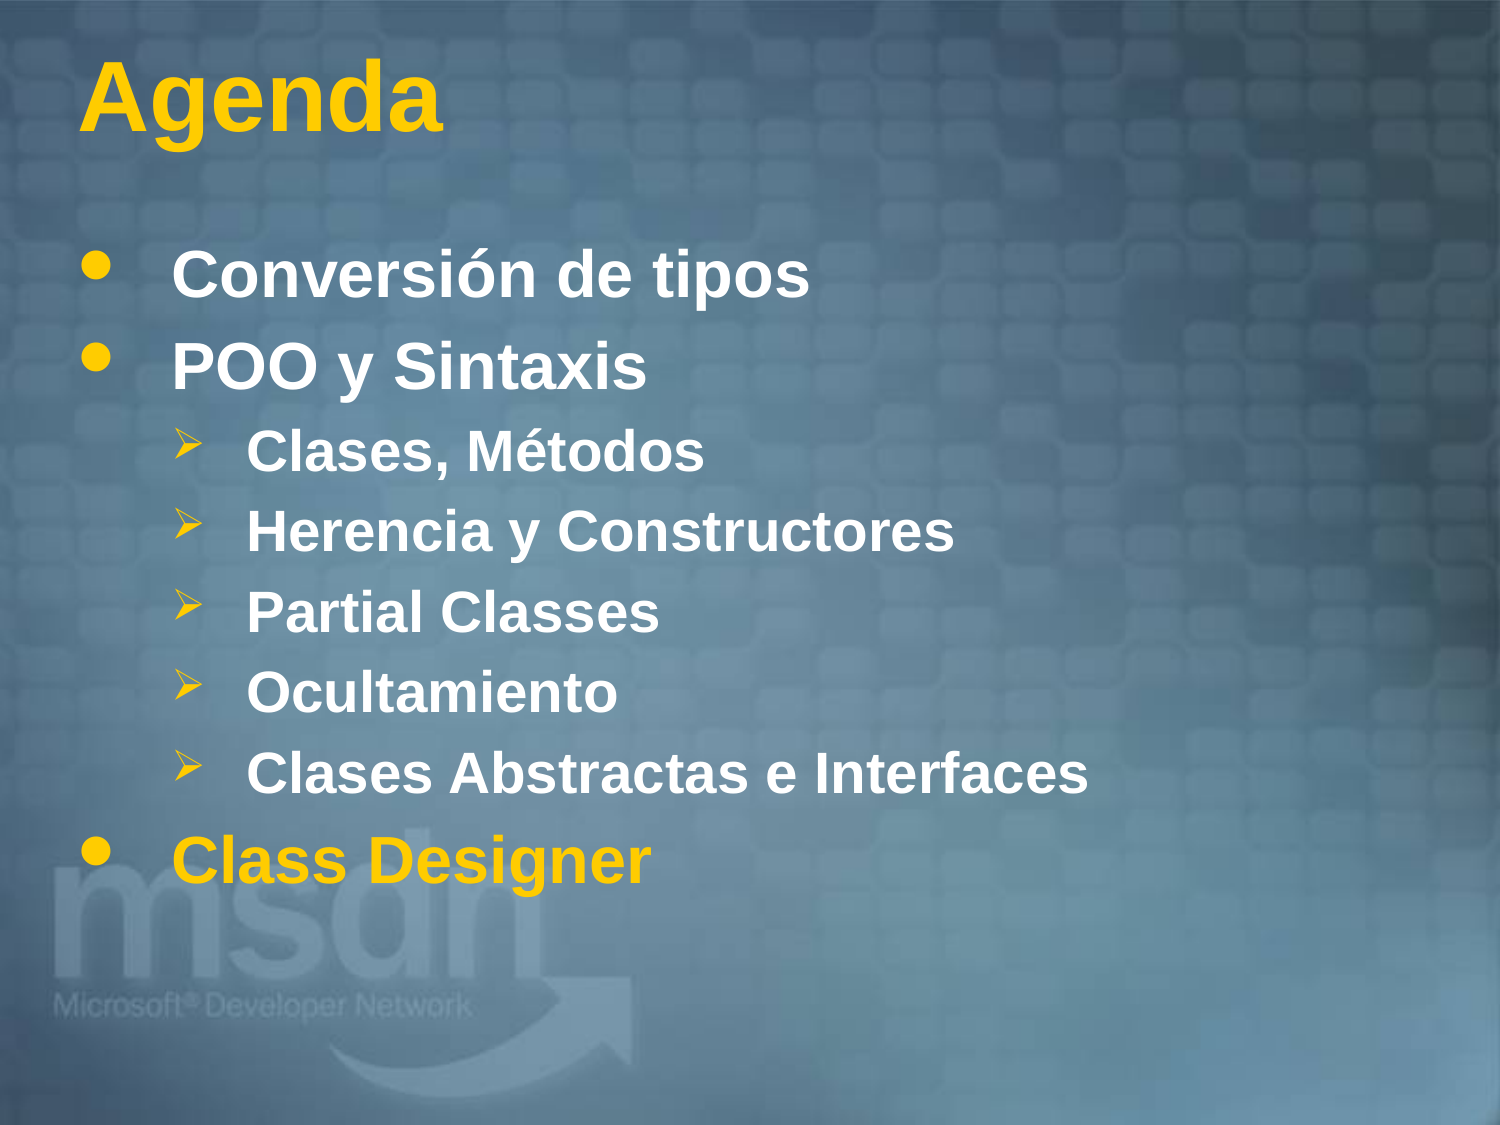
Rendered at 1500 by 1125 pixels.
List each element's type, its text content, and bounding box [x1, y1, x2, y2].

list Conversión de tipos POO y Sintaxis Clases, Métodos Herencia y Constructores Partial Classes Ocultamiento Clases Abstractas e Interfaces Class Designer [62, 232, 1470, 932]
picture [0, 0, 1500, 1125]
title Agenda [62, 37, 1469, 161]
